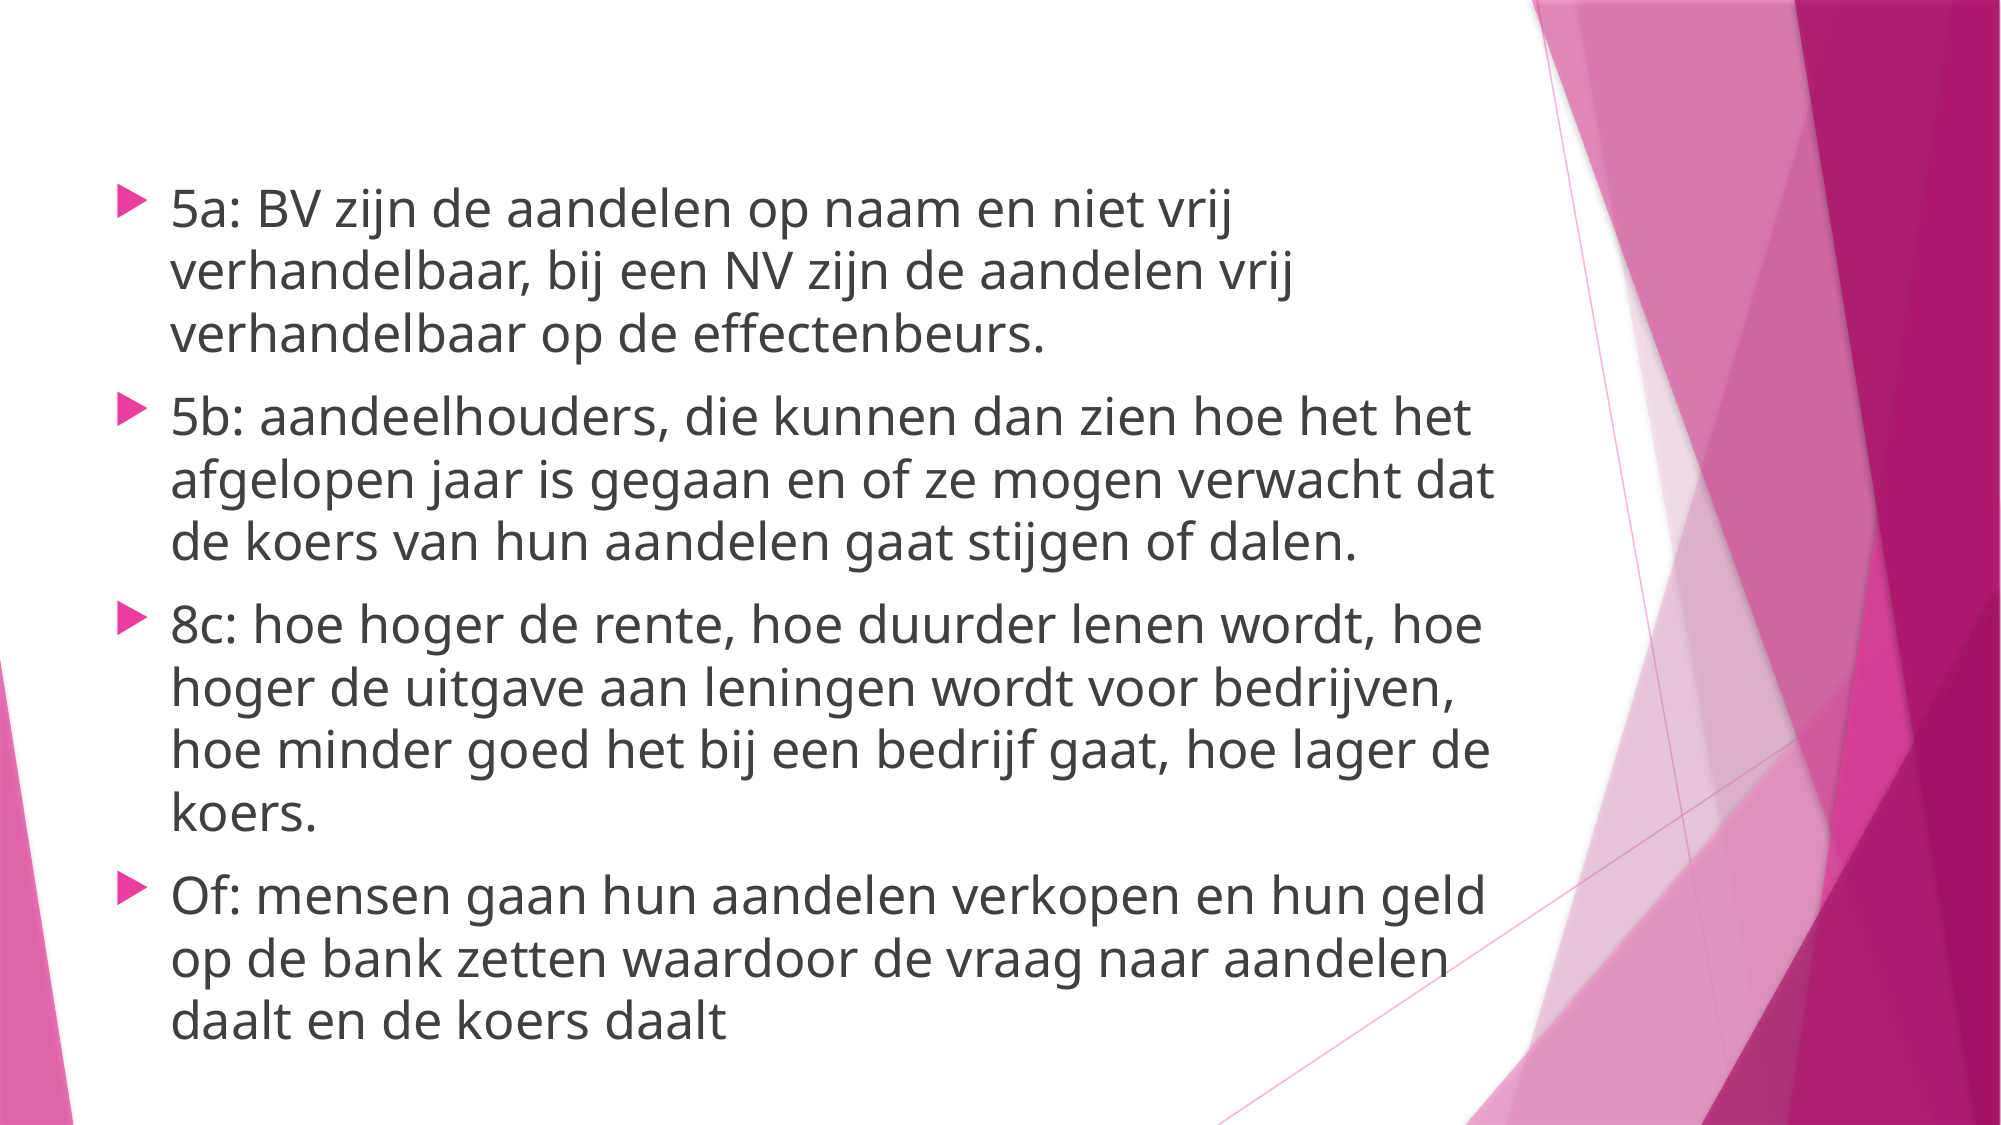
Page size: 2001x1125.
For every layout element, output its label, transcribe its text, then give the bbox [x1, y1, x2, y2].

list 5a: BV zijn de aandelen op naam en niet vrij verhandelbaar, bij een NV zijn de aandelen vrij verhandelbaar op de effectenbeurs. 5b: aandeelhouders, die kunnen dan zien hoe het het afgelopen jaar is gegaan en of ze mogen verwacht dat de koers van hun aandelen gaat stijgen of dalen. 8c: hoe hoger de rente, hoe duurder lenen wordt, hoe hoger de uitgave aan leningen wordt voor bedrijven, hoe minder goed het bij een bedrijf gaat, hoe lager de koers. Of: mensen gaan hun aandelen verkopen en hun geld op de bank zetten waardoor de vraag naar aandelen daalt en de koers daalt [98, 167, 1522, 992]
